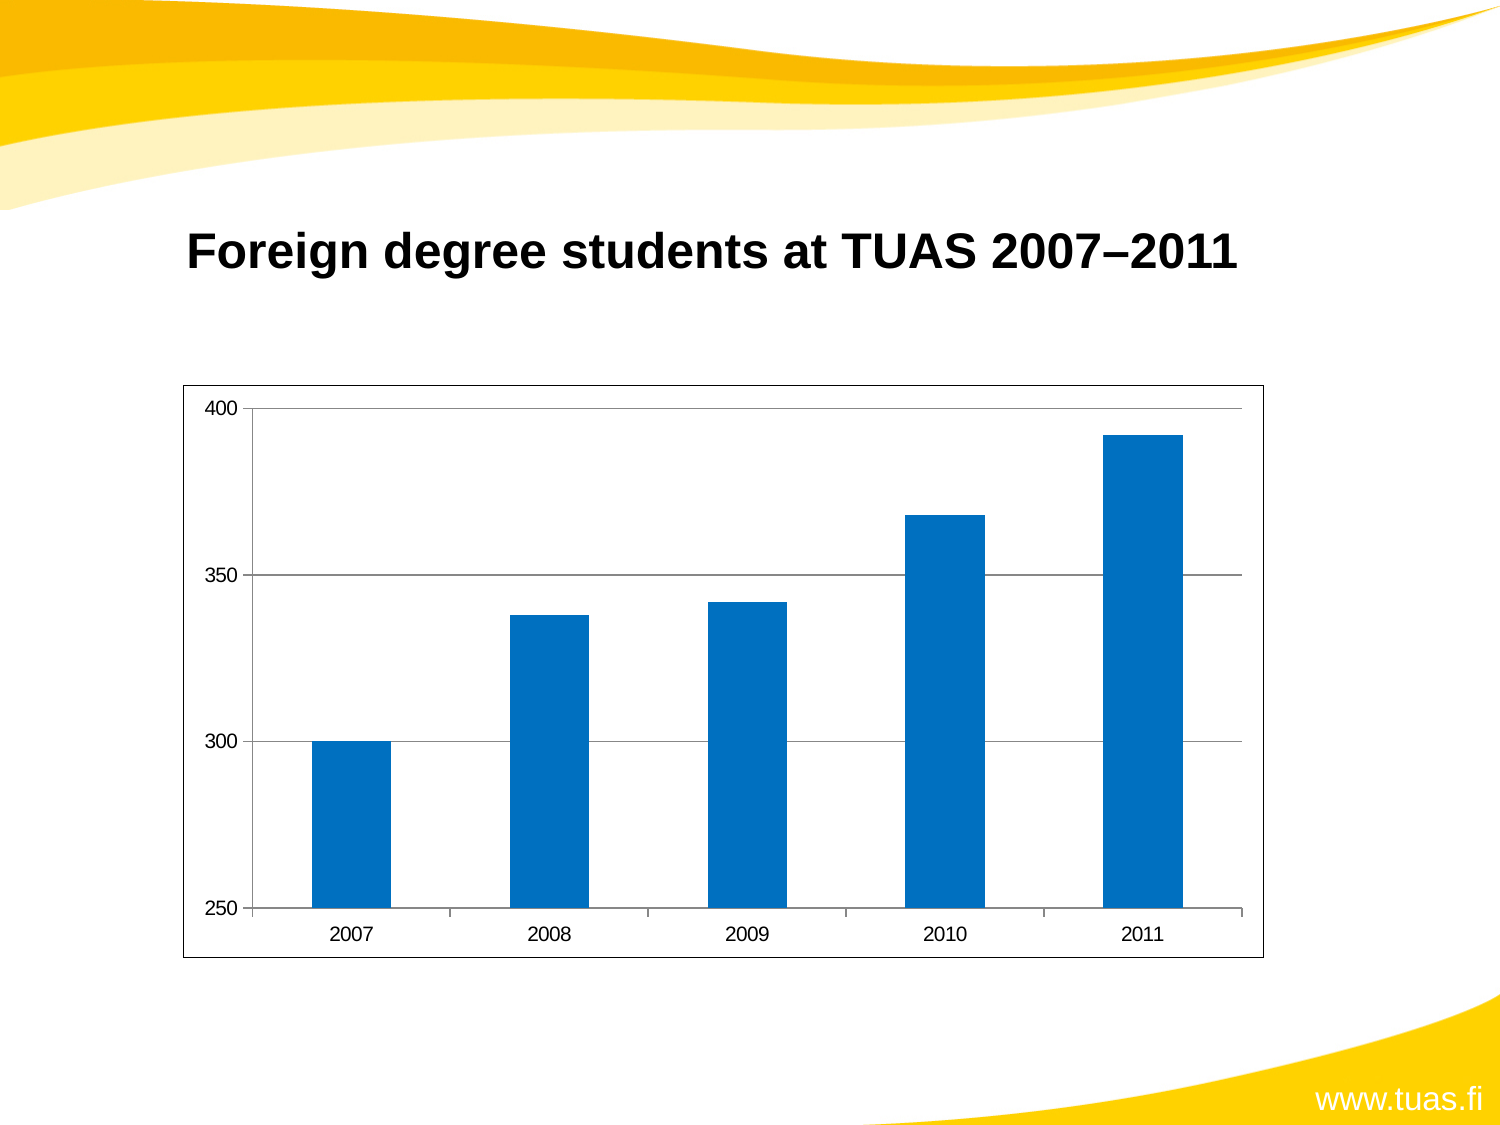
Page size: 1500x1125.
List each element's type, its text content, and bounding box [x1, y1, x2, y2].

title Foreign degree students at TUAS 2007–2011 [170, 184, 1294, 314]
picture [759, 947, 1500, 1125]
chart [182, 385, 1264, 958]
picture [0, 0, 1500, 210]
